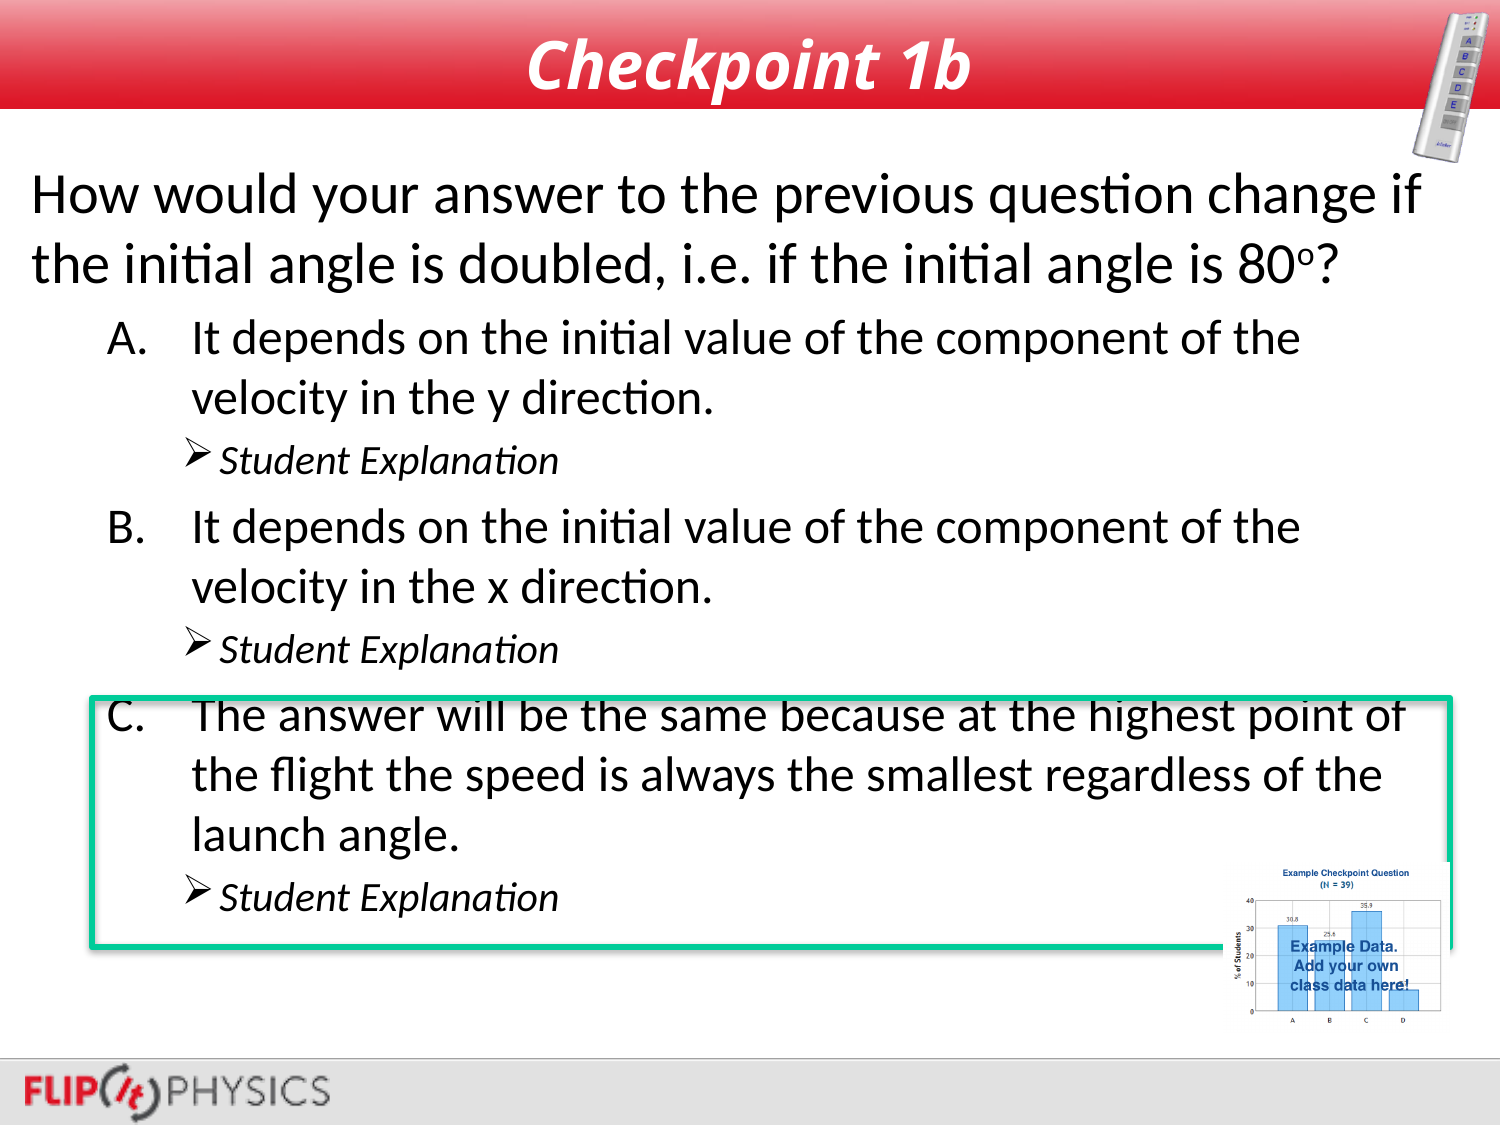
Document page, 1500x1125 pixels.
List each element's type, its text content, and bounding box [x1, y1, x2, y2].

title Checkpoint 1b [75, 15, 1425, 91]
picture [0, 0, 1500, 163]
list How would your answer to the previous question change if the initial angle is doubled, i.e. if the initial angle is 80o? It depends on the initial value of the component of the velocity in the y direction. Student Explanation It depends on the initial value of the component of the velocity in the x direction. Student Explanation The answer will be the same because at the highest point of the flight the speed is always the smallest regardless of the launch angle. Student Explanation [17, 147, 1450, 1005]
picture [0, 1058, 1500, 1125]
picture [1222, 861, 1451, 1033]
text_box [92, 697, 1451, 948]
